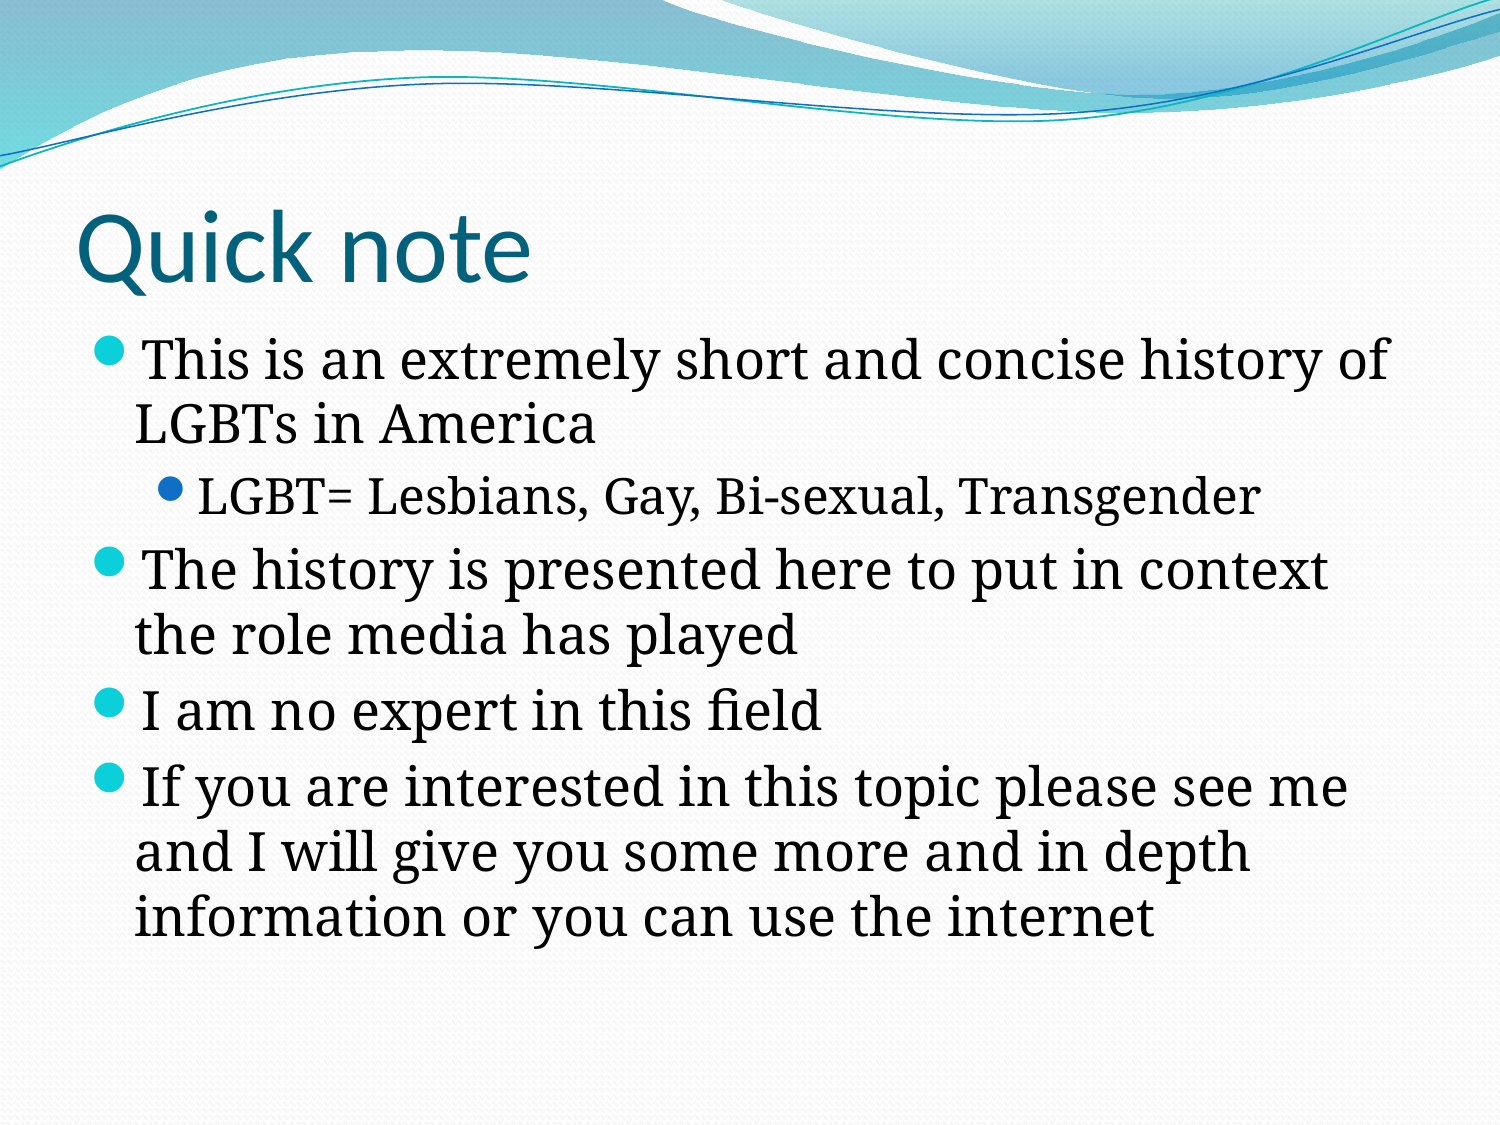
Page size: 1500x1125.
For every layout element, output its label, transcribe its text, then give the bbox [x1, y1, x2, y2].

title Quick note [74, 115, 1426, 304]
list This is an extremely short and concise history of LGBTs in America LGBT= Lesbians, Gay, Bi-sexual, Transgender The history is presented here to put in context the role media has played I am no expert in this field If you are interested in this topic please see me and I will give you some more and in depth information or you can use the internet [74, 317, 1426, 1038]
